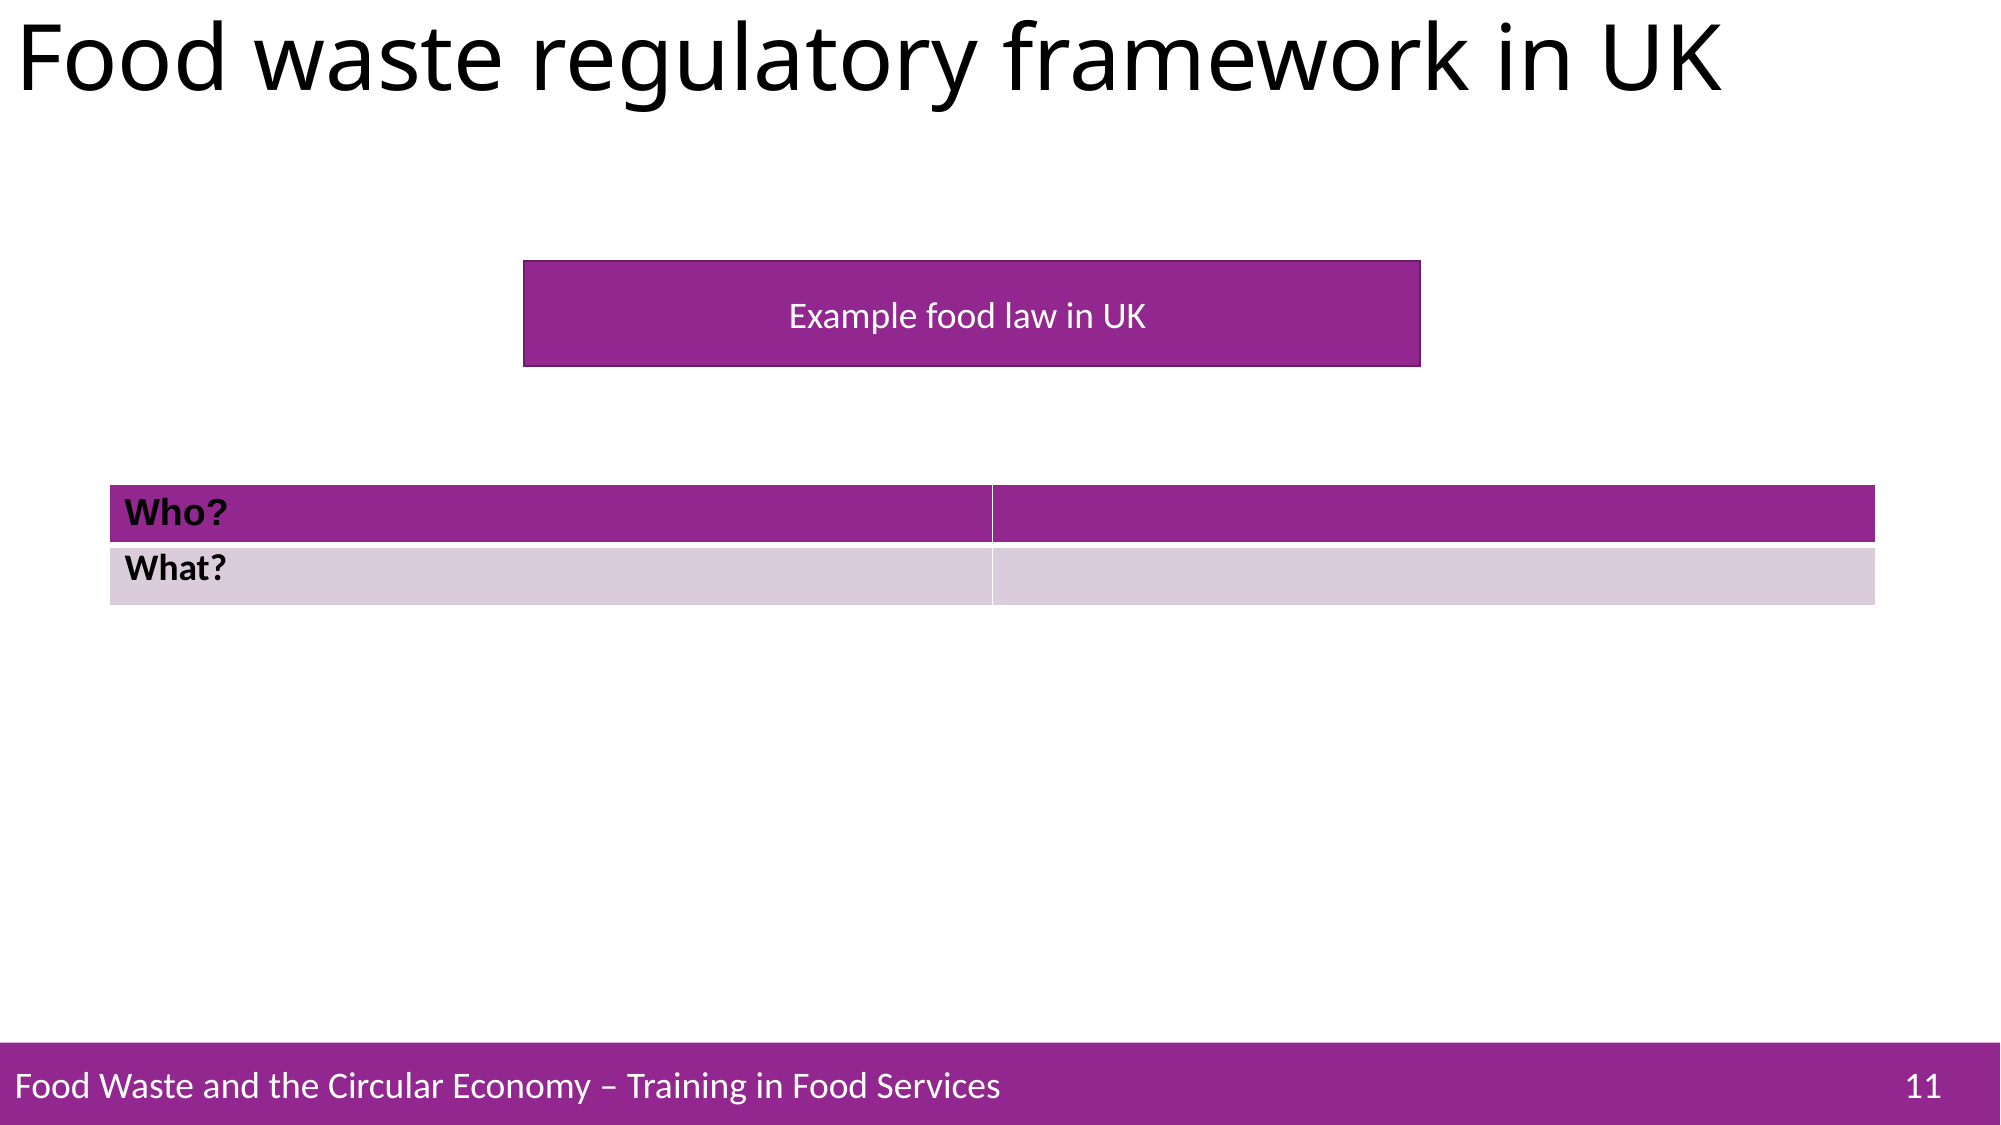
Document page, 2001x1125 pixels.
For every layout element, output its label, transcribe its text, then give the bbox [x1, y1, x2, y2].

text_box Example food law in UK [523, 260, 1421, 367]
table_header [993, 485, 1875, 542]
table_cell What? [110, 548, 992, 605]
table_cell [993, 548, 1875, 605]
title Food waste regulatory framework in UK [0, 0, 1985, 123]
table_header Who? [110, 485, 992, 542]
